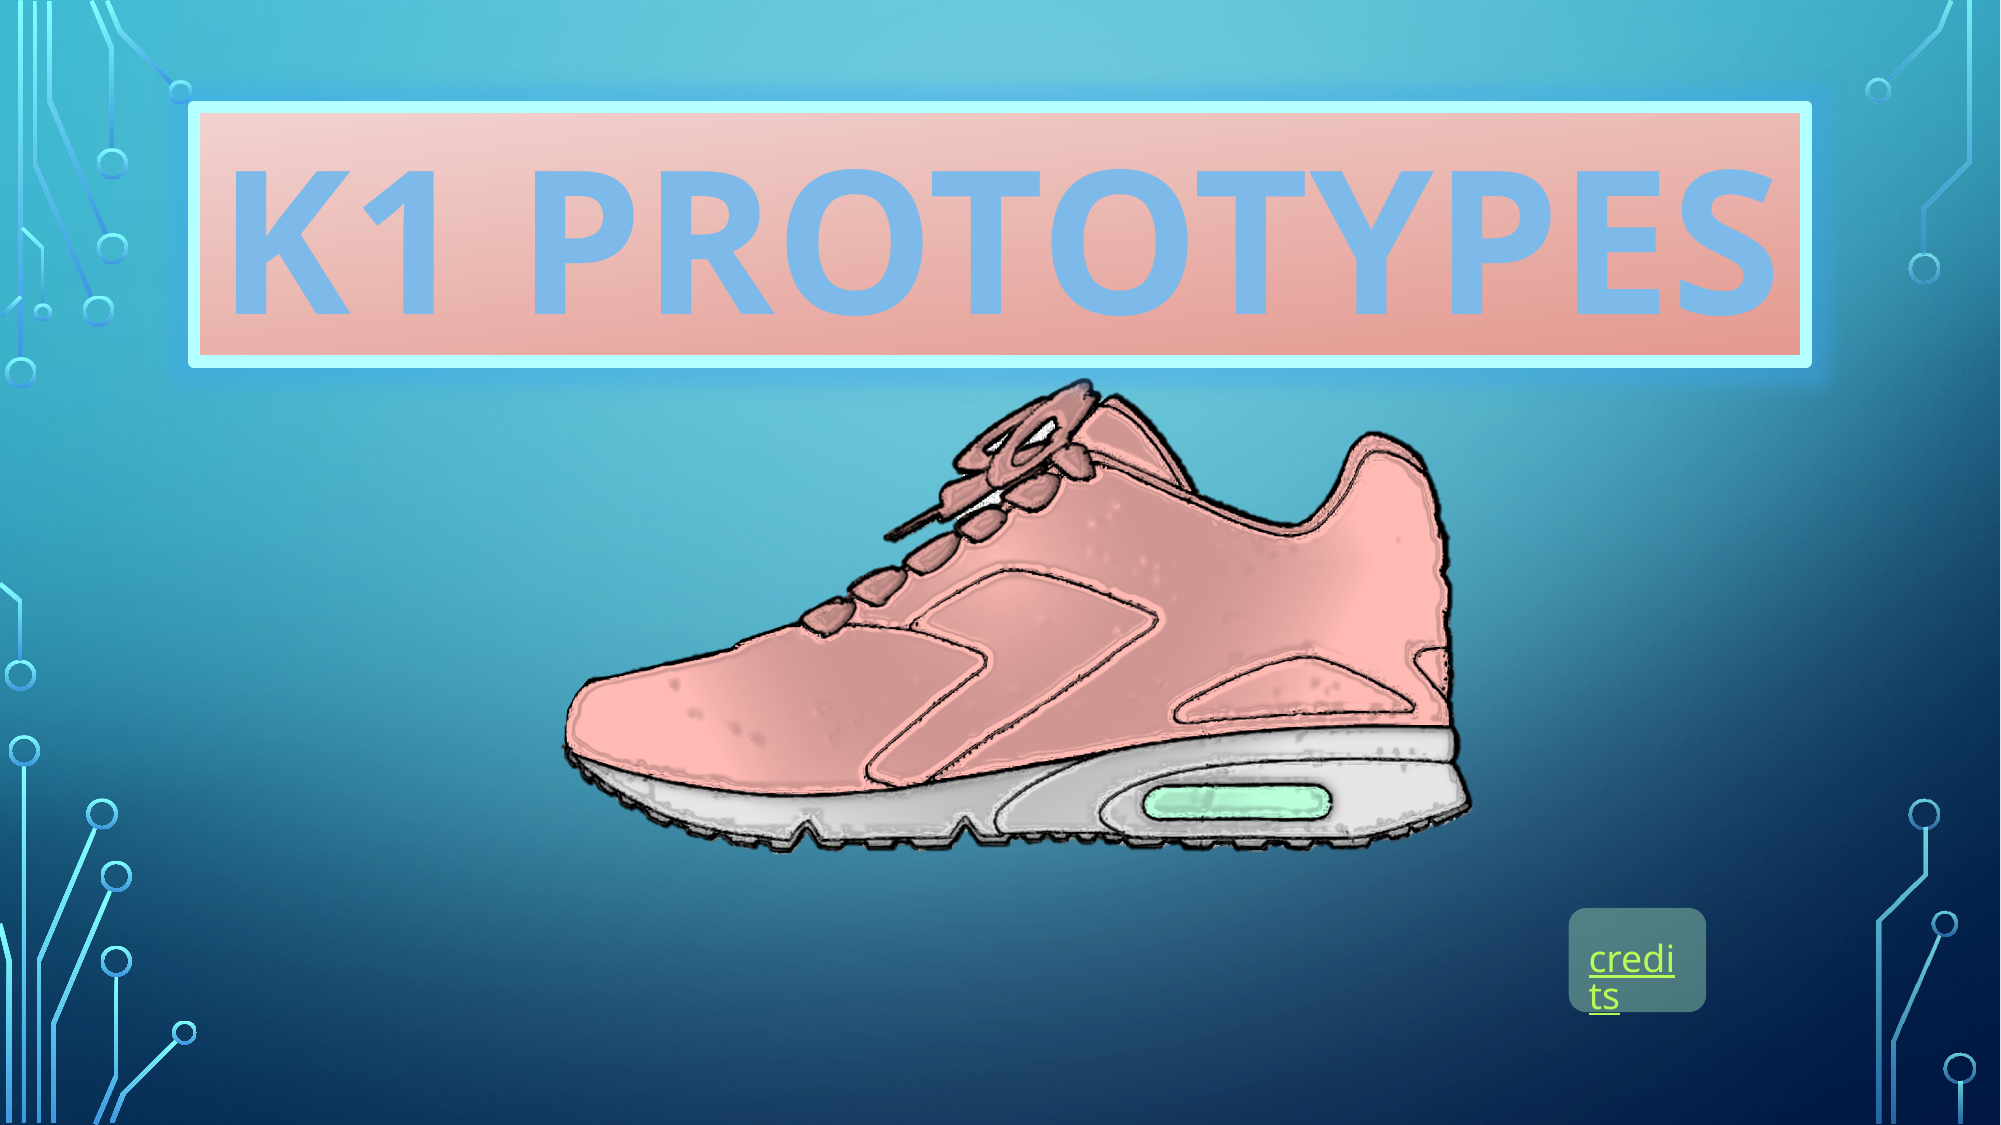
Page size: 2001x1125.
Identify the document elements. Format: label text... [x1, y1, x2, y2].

text_box credits [1568, 907, 1707, 1013]
text_box K1 PROTOTYPES [193, 106, 1807, 362]
picture [362, 186, 1638, 939]
